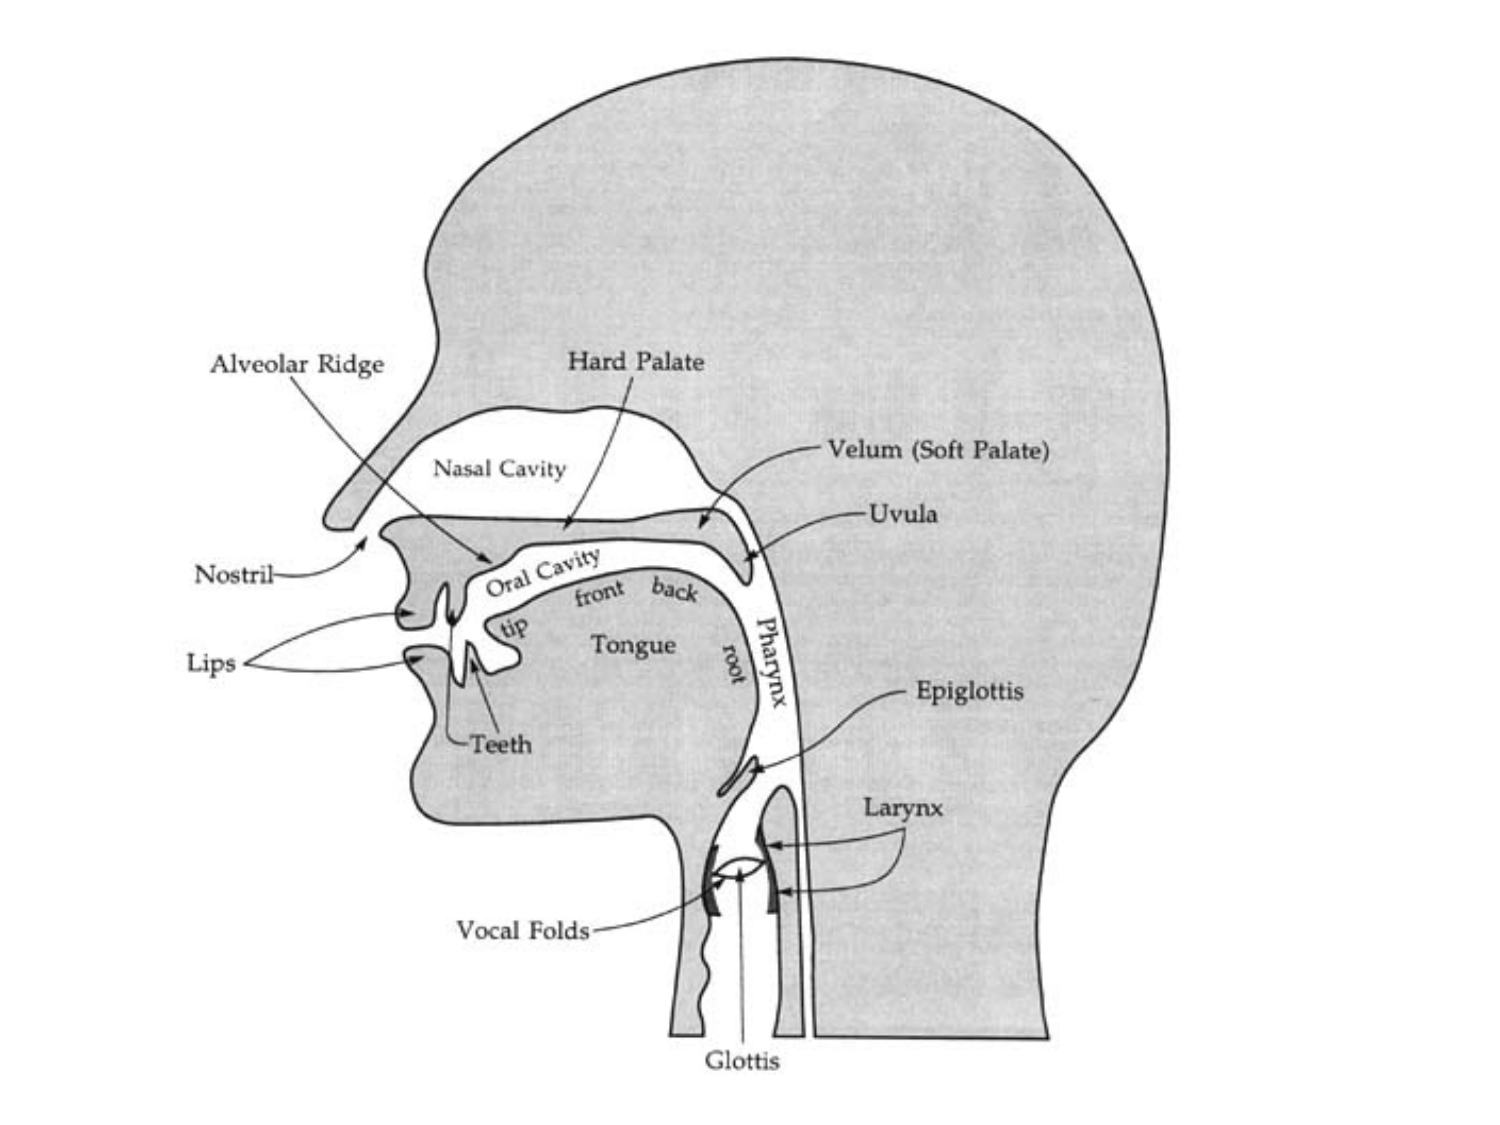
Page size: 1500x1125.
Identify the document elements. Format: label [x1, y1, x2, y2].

list [174, 49, 1179, 1076]
